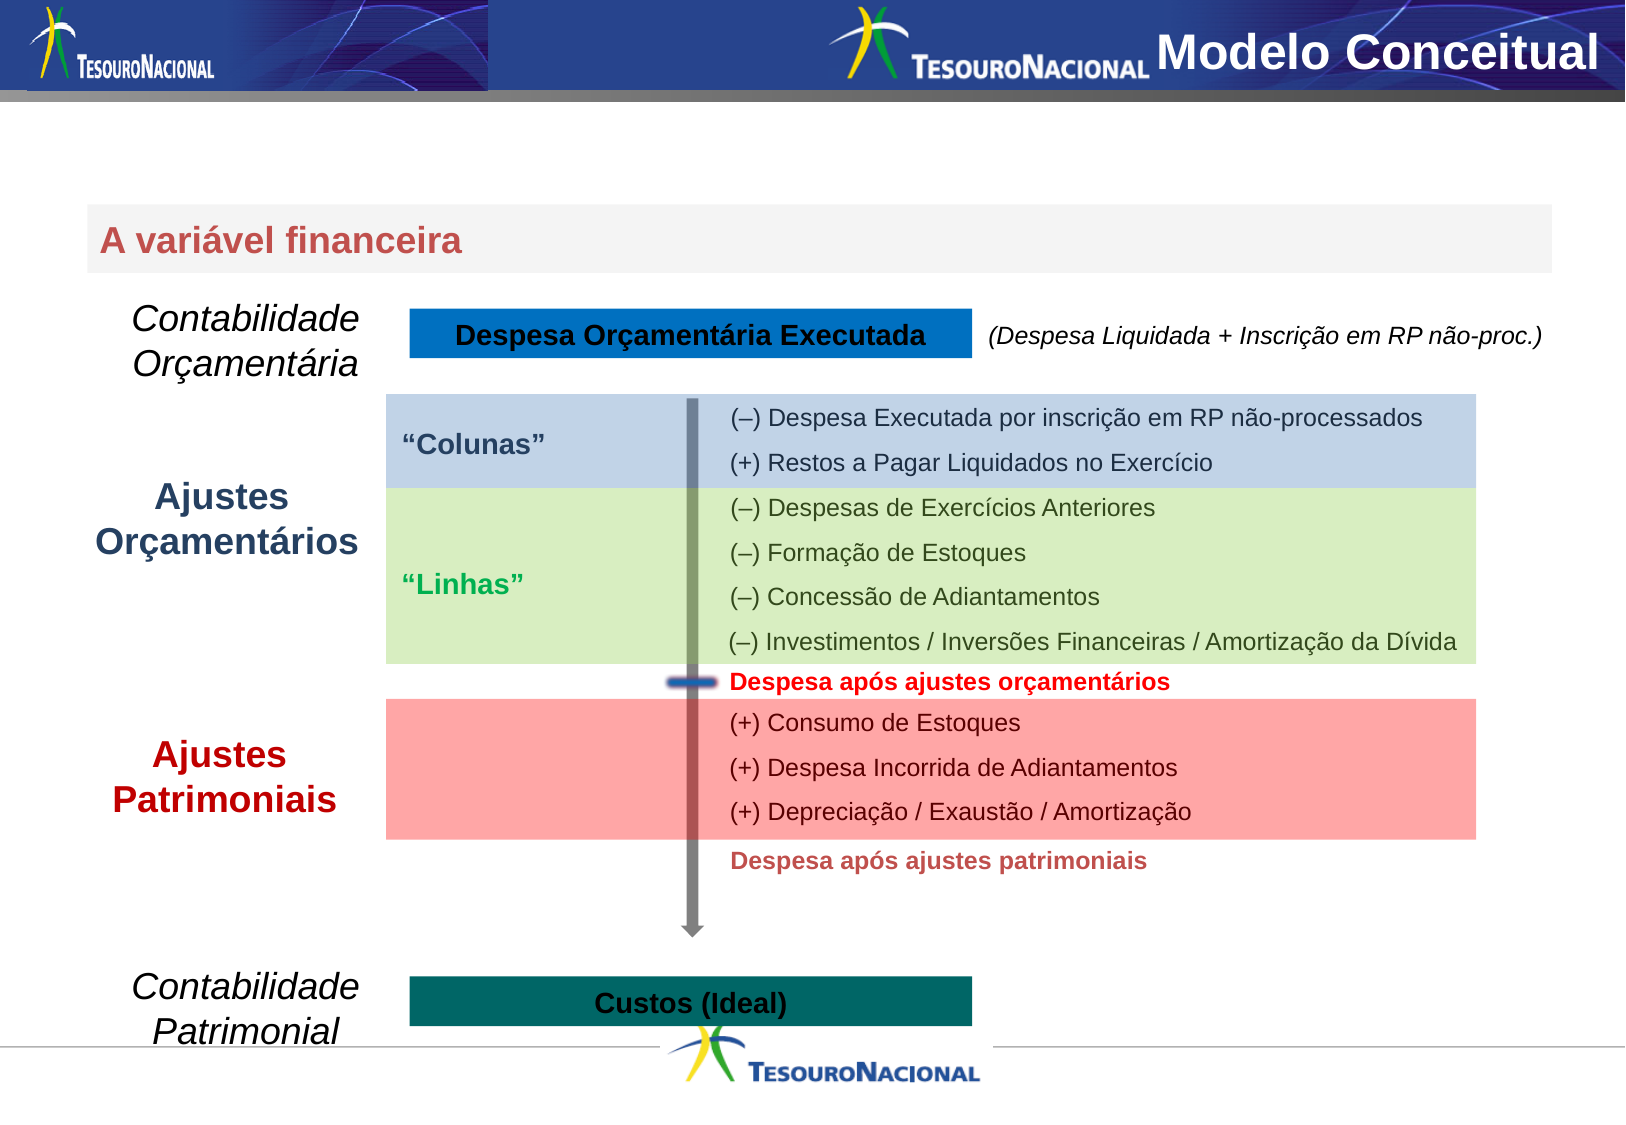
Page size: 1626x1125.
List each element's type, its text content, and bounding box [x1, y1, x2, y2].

text_box Despesa Orçamentária Executada [409, 308, 973, 359]
picture [660, 1019, 993, 1093]
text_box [659, 657, 745, 703]
text_box (Despesa Liquidada + Inscrição em RP não-proc.) [973, 312, 1566, 357]
text_box A variável financeira [87, 204, 1552, 273]
text_box Contabilidade Patrimonial [104, 954, 387, 1060]
text_box “Colunas” [386, 417, 561, 468]
text_box Despesa após ajustes orçamentários [751, 664, 1187, 698]
text_box Despesa após ajustes patrimoniais [715, 840, 1164, 882]
text_box [680, 840, 705, 938]
text_box Ajustes Orçamentários [80, 464, 374, 570]
text_box Modelo Conceitual [140, 12, 1616, 88]
text_box Custos (Ideal) [409, 976, 973, 1027]
text_box “Linhas” [386, 558, 540, 608]
text_box Contabilidade Orçamentária [104, 286, 387, 392]
text_box [386, 394, 1477, 488]
text_box [386, 488, 1477, 664]
picture [0, 0, 1625, 91]
text_box Ajustes Patrimoniais [97, 722, 353, 828]
text_box [386, 698, 1477, 840]
